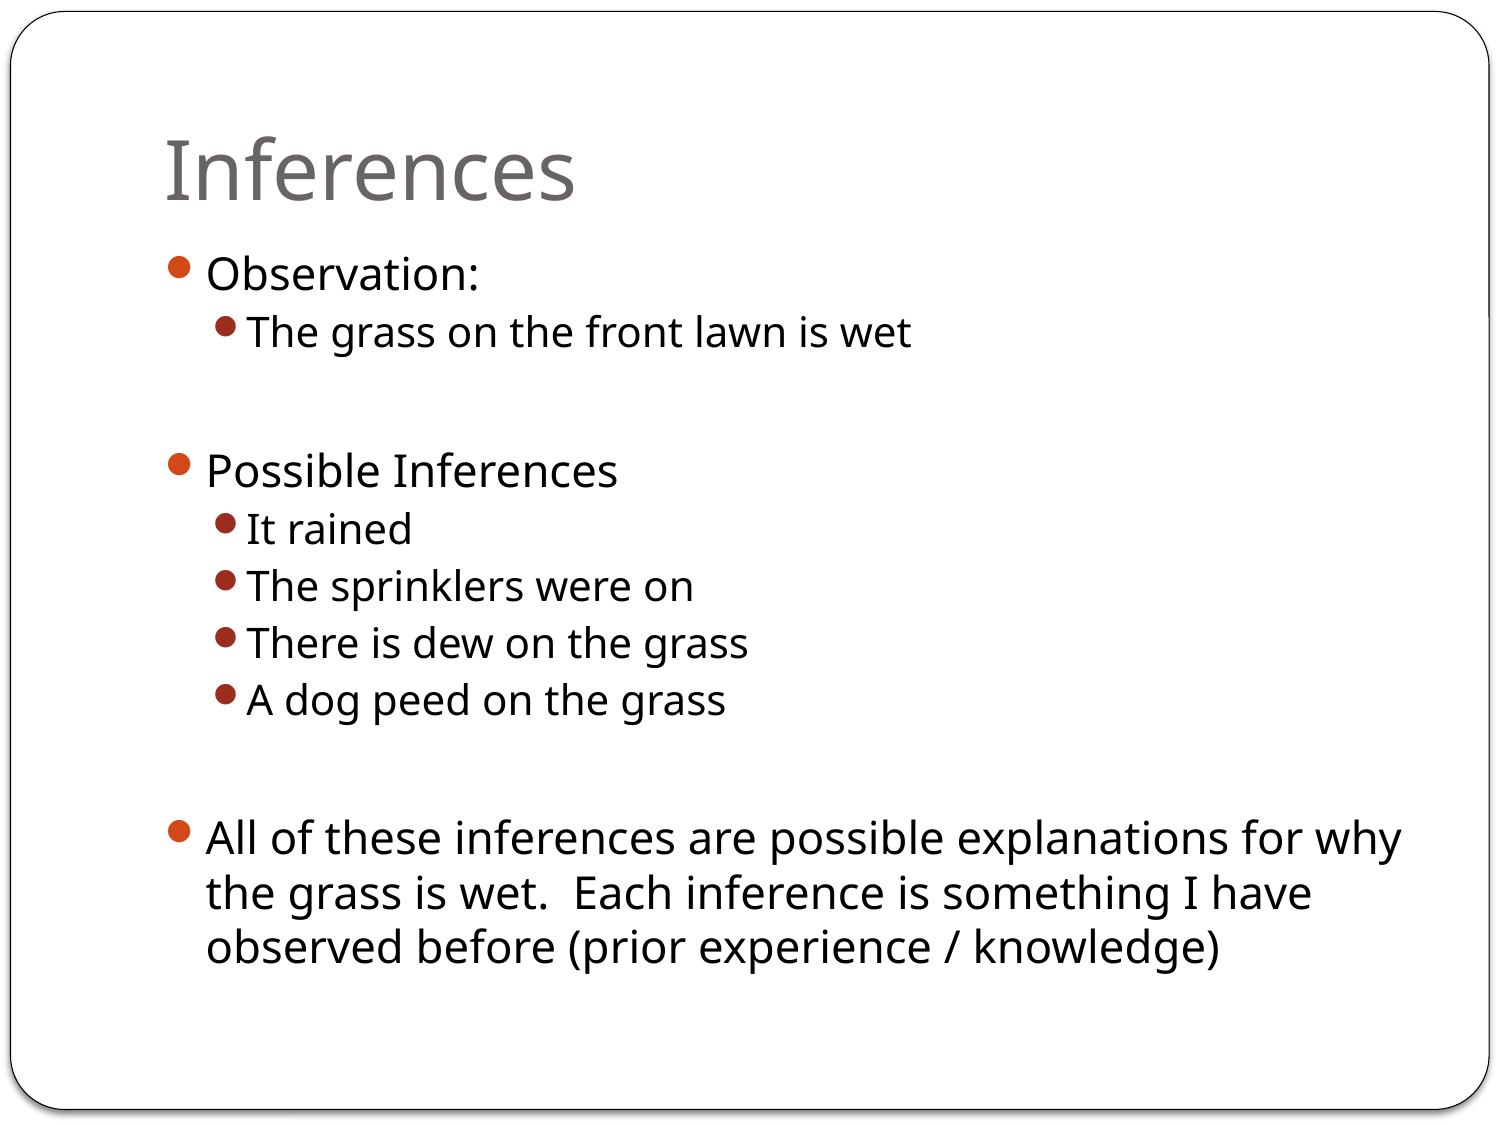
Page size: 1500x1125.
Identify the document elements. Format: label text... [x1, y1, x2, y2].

title Inferences [150, 45, 1425, 233]
list Observation: The grass on the front lawn is wet Possible Inferences It rained The sprinklers were on There is dew on the grass A dog peed on the grass All of these inferences are possible explanations for why the grass is wet. Each inference is something I have observed before (prior experience / knowledge) [150, 237, 1425, 988]
